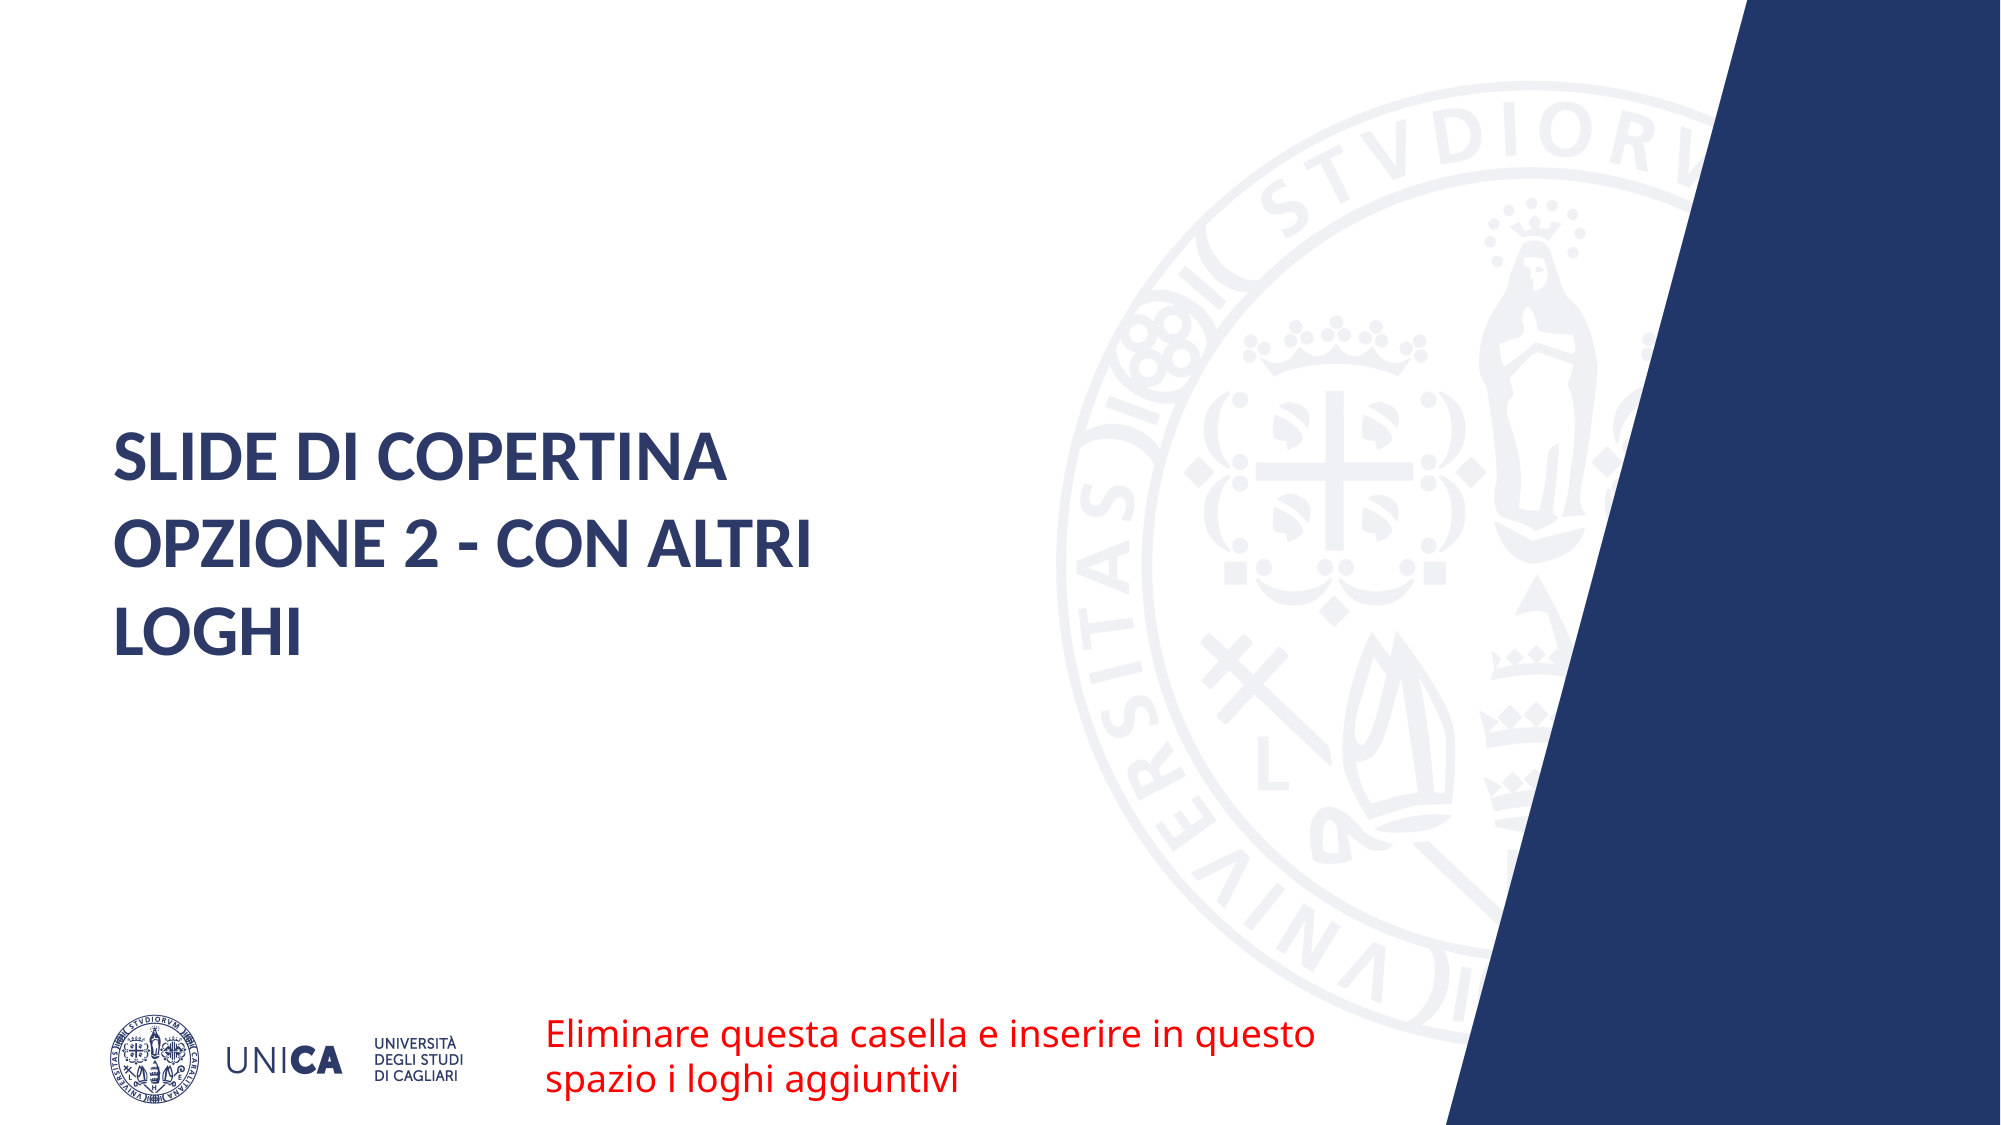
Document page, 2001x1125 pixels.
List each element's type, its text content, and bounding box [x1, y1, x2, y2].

text_box Slide di copertina Opzione 2 - con altri loghi [98, 400, 1000, 678]
text_box Eliminare questa casella e inserire in questo spazio i loghi aggiuntivi [530, 1002, 1409, 1107]
picture [0, 0, 2001, 1125]
